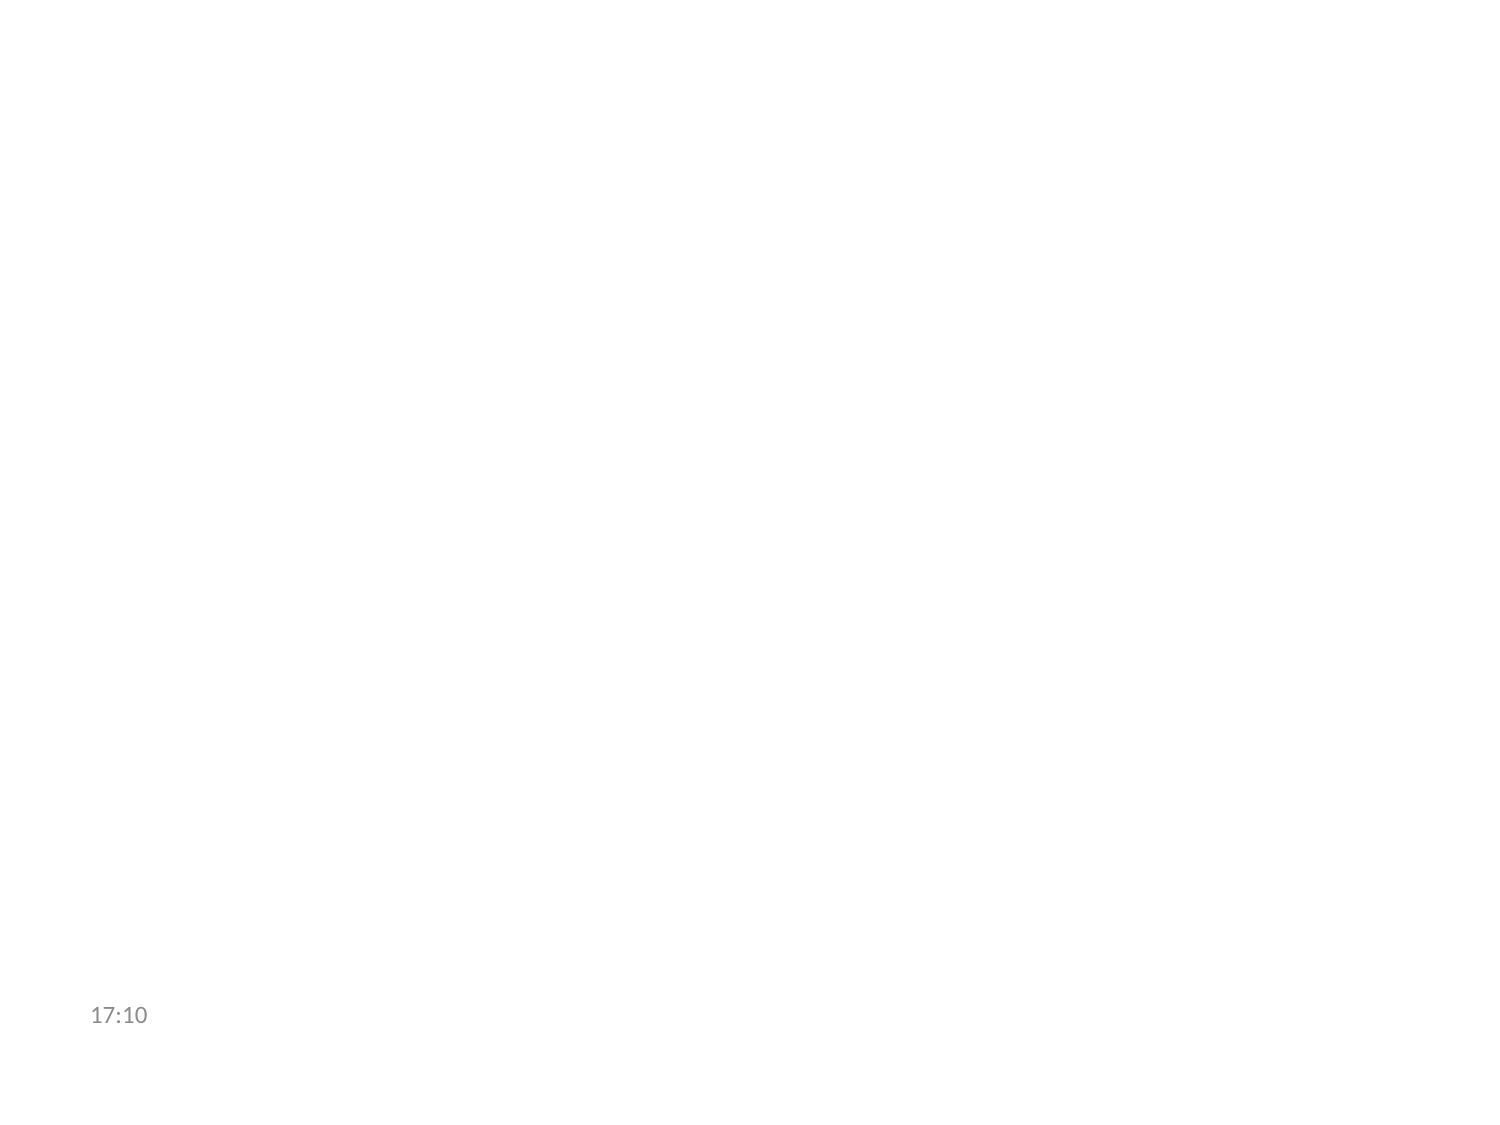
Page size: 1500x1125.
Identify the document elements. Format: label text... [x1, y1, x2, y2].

text_box 15:35 [75, 983, 425, 1044]
